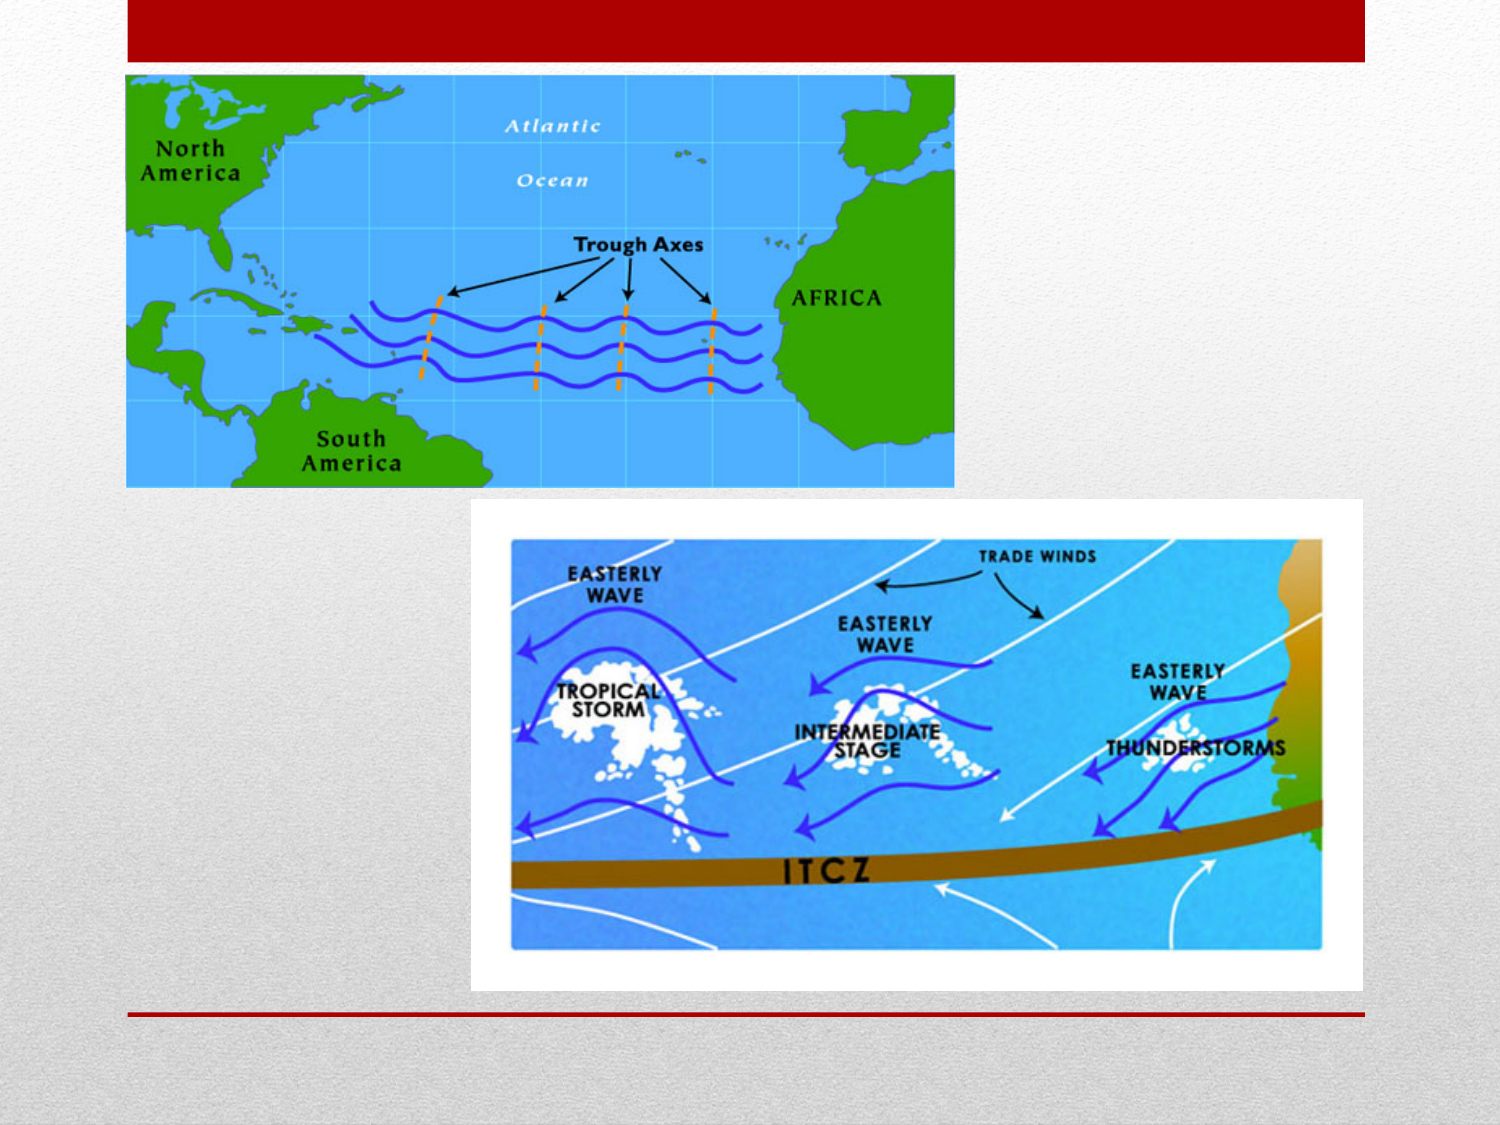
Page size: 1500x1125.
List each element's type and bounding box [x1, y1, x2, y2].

picture [124, 74, 957, 489]
picture [470, 499, 1364, 992]
